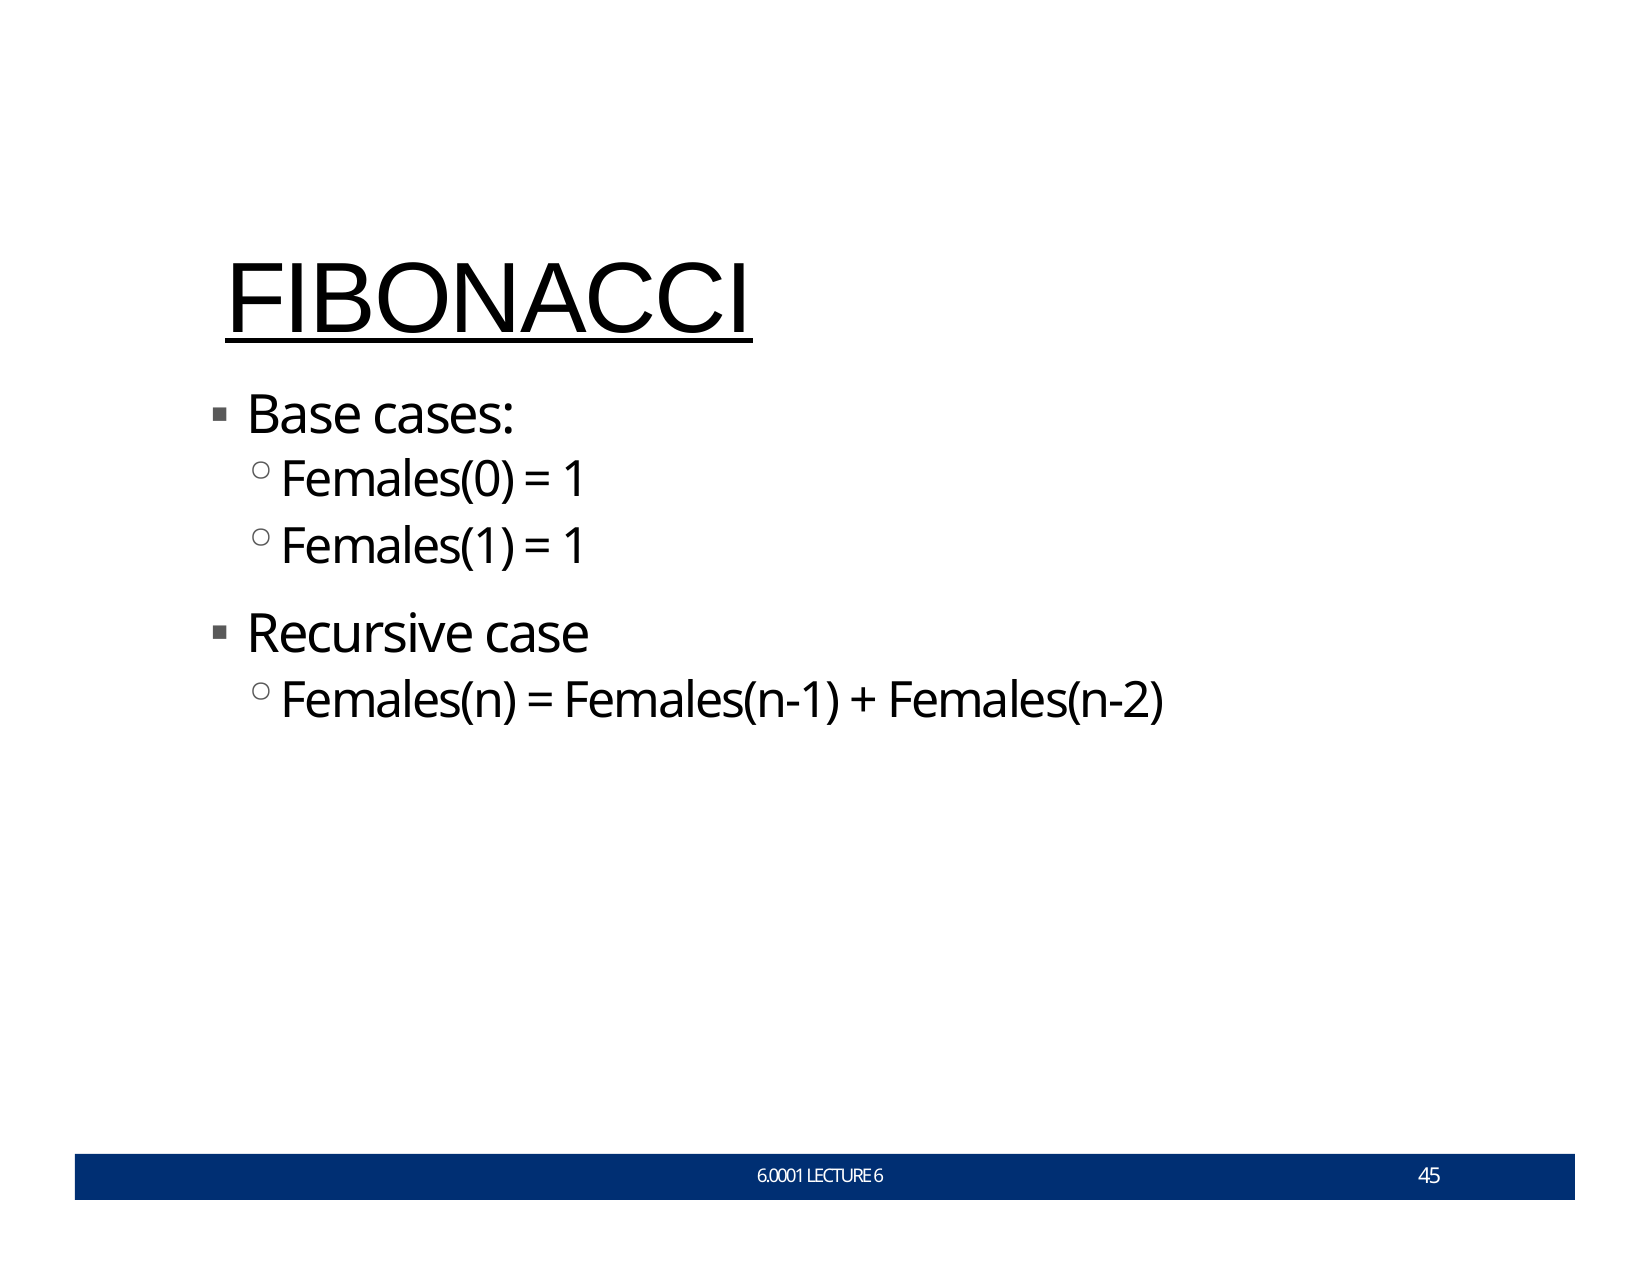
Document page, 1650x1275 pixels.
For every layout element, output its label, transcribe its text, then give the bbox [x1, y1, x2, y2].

title FIBONACCI [222, 230, 1413, 446]
footer 6.0001 LECTURE 6 [754, 1162, 897, 1275]
slide_number 45 [1414, 1150, 1445, 1275]
text_box Base cases: Females(0) = 1 Females(1) = 1 Recursive case Females(n) = Females(n-1) + Females(n-2) [207, 377, 1250, 728]
